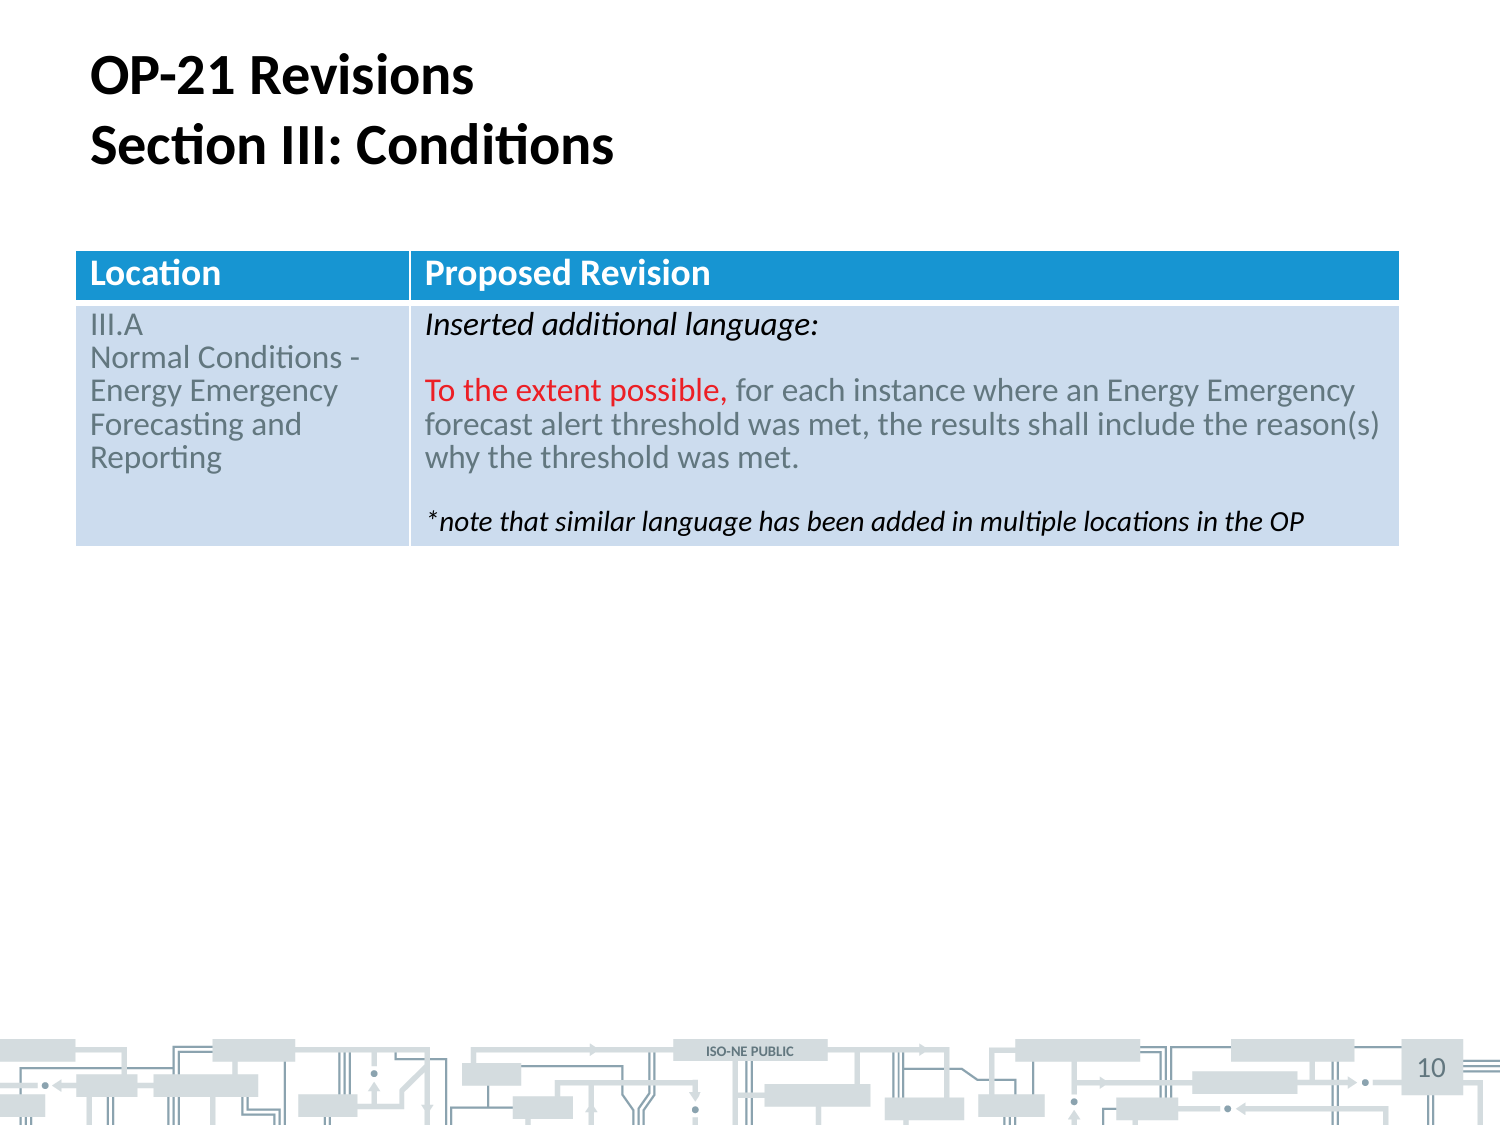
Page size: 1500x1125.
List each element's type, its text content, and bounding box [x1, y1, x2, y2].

table_cell III.A Normal Conditions - Energy Emergency Forecasting and Reporting [76, 306, 409, 546]
title OP-21 Revisions Section III: Conditions [75, 12, 1425, 200]
slide_number 10 [1400, 1044, 1463, 1088]
table_header Proposed Revision [411, 251, 1399, 300]
table_header Location [76, 251, 409, 300]
table_cell Inserted additional language: To the extent possible, for each instance where an Energy Emergency forecast alert threshold was met, the results shall include the reason(s) why the threshold was met. *note that similar language has been added in multiple locations in the OP [411, 306, 1399, 546]
picture [0, 1031, 1500, 1125]
